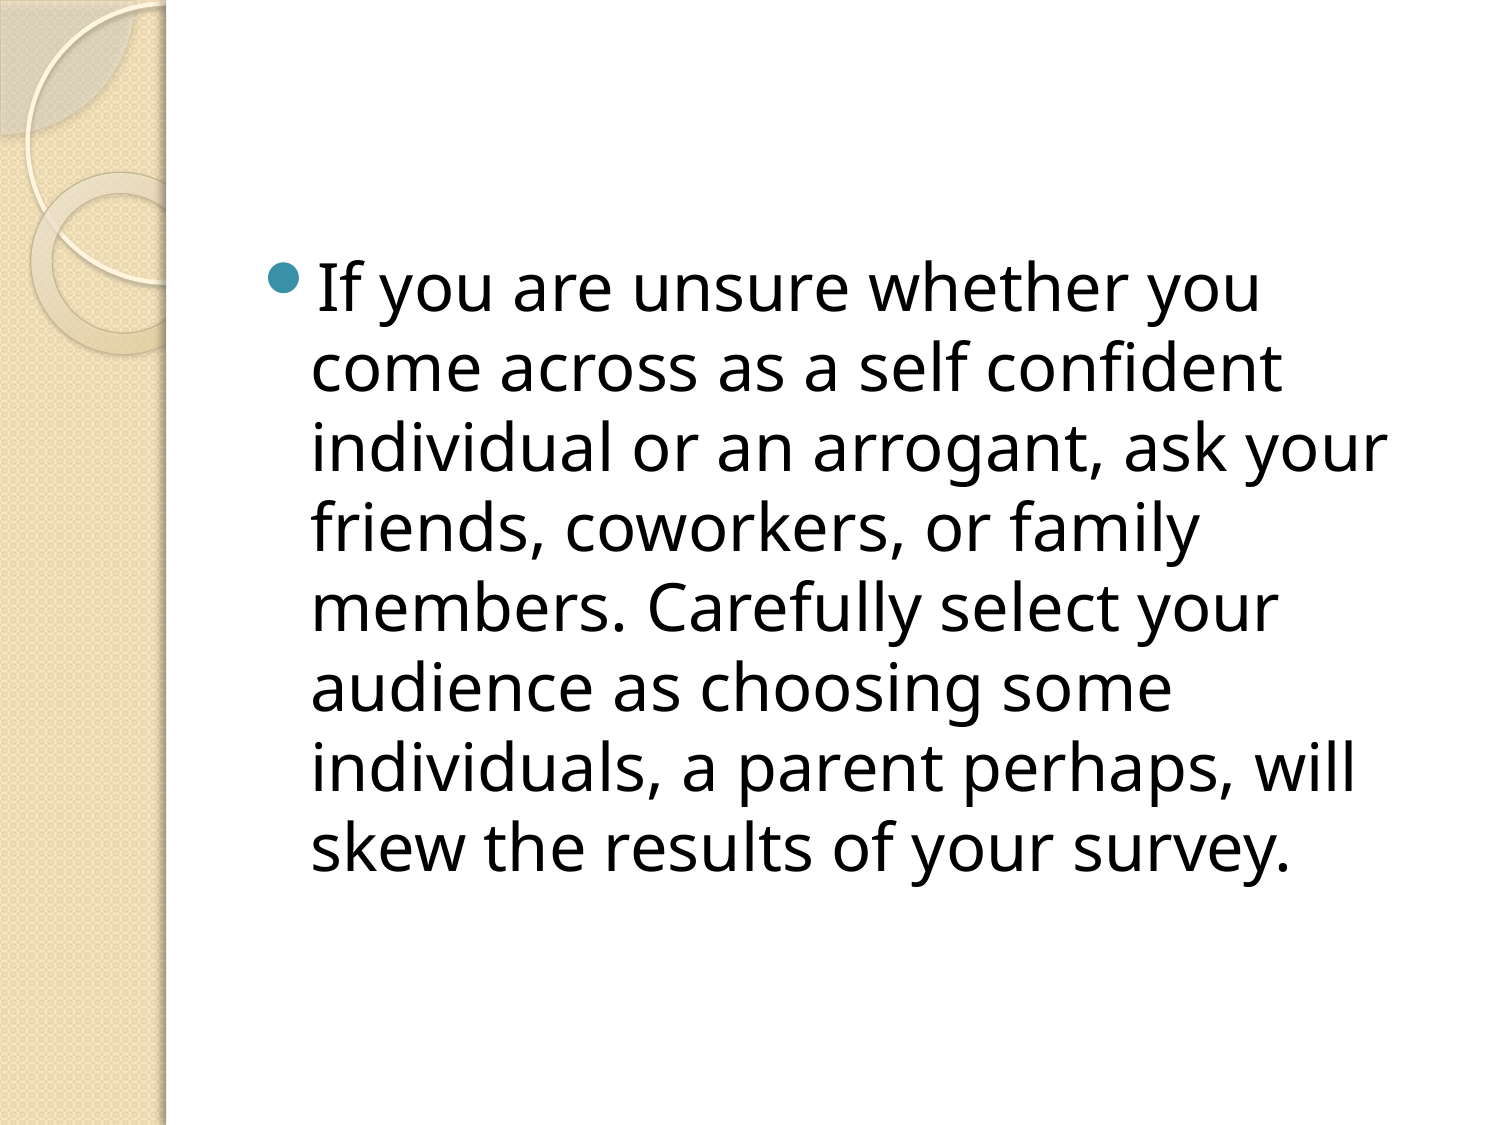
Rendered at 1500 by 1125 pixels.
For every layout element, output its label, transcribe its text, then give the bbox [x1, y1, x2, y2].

list If you are unsure whether you come across as a self confident individual or an arrogant, ask your friends, coworkers, or family members. Carefully select your audience as choosing some individuals, a parent perhaps, will skew the results of your survey. [235, 237, 1466, 1025]
